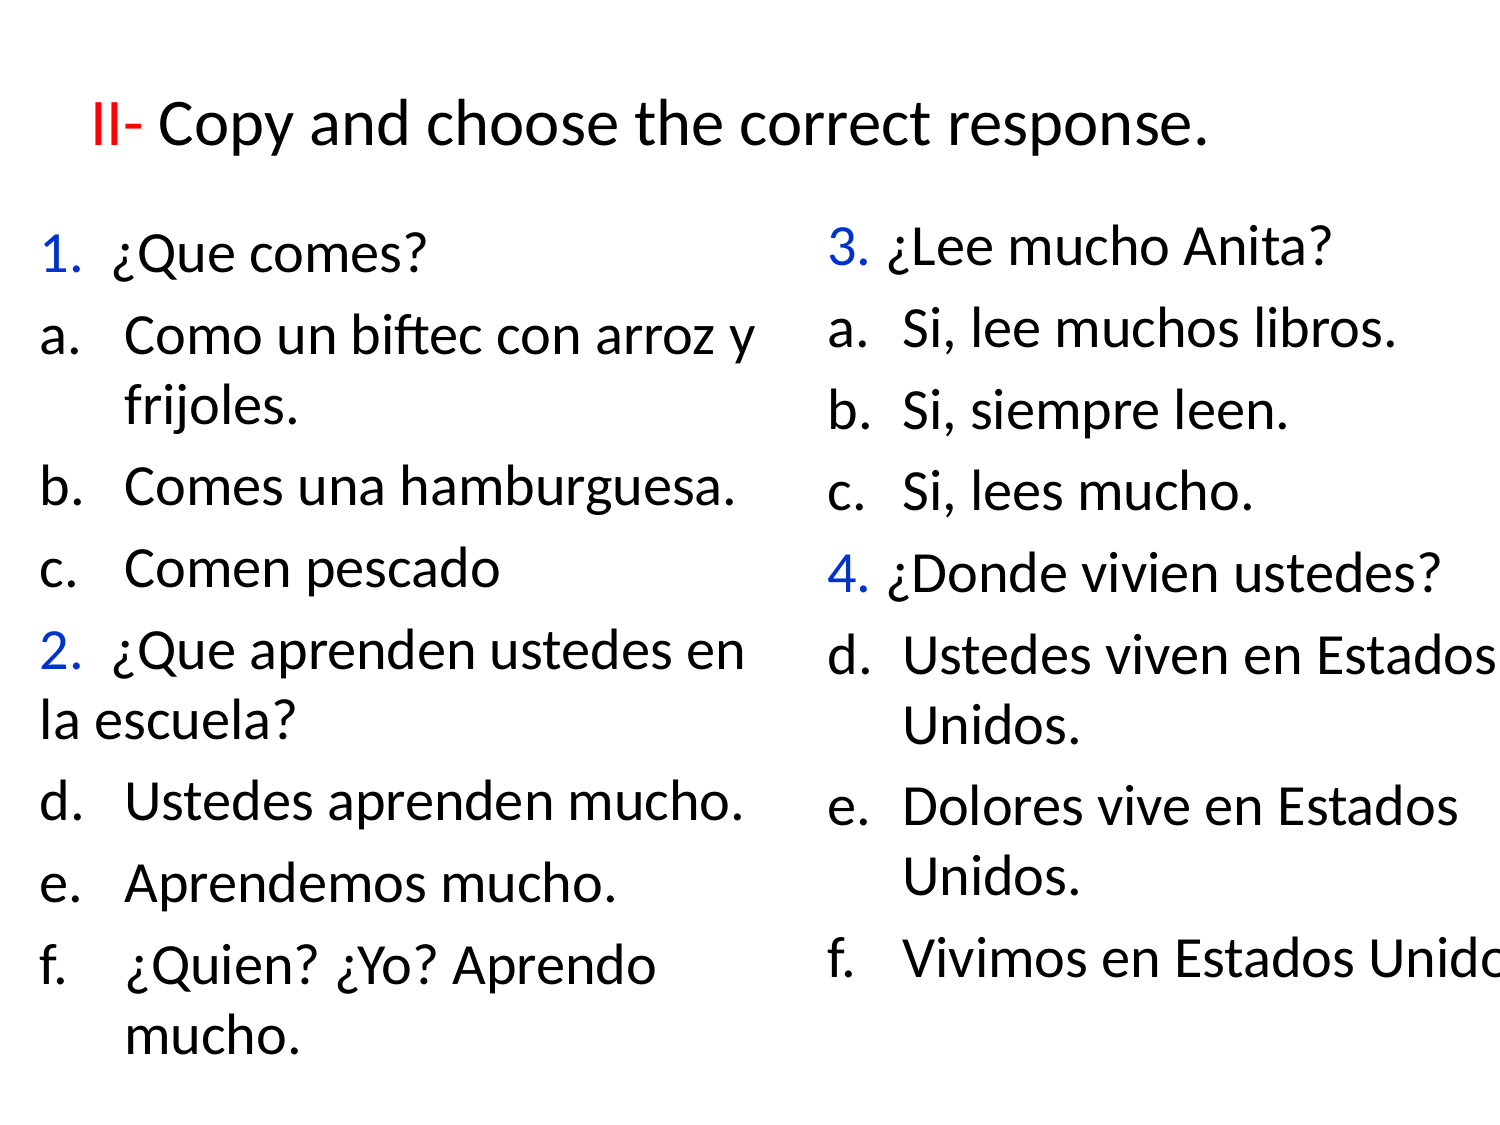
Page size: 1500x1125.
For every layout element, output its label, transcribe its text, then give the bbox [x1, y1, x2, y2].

list 1. ¿Que comes? Como un biftec con arroz y frijoles. Comes una hamburguesa. Comen pescado 2. ¿Que aprenden ustedes en la escuela? Ustedes aprenden mucho. Aprendemos mucho. ¿Quien? ¿Yo? Aprendo mucho. [24, 125, 788, 831]
title II- Copy and choose the correct response. [75, 24, 1425, 213]
list 3. ¿Lee mucho Anita? Si, lee muchos libros. Si, siempre leen. Si, lees mucho. 4. ¿Donde vivien ustedes? Ustedes viven en Estados Unidos. Dolores vive en Estados Unidos. Vivimos en Estados Unidos [812, 200, 1500, 906]
